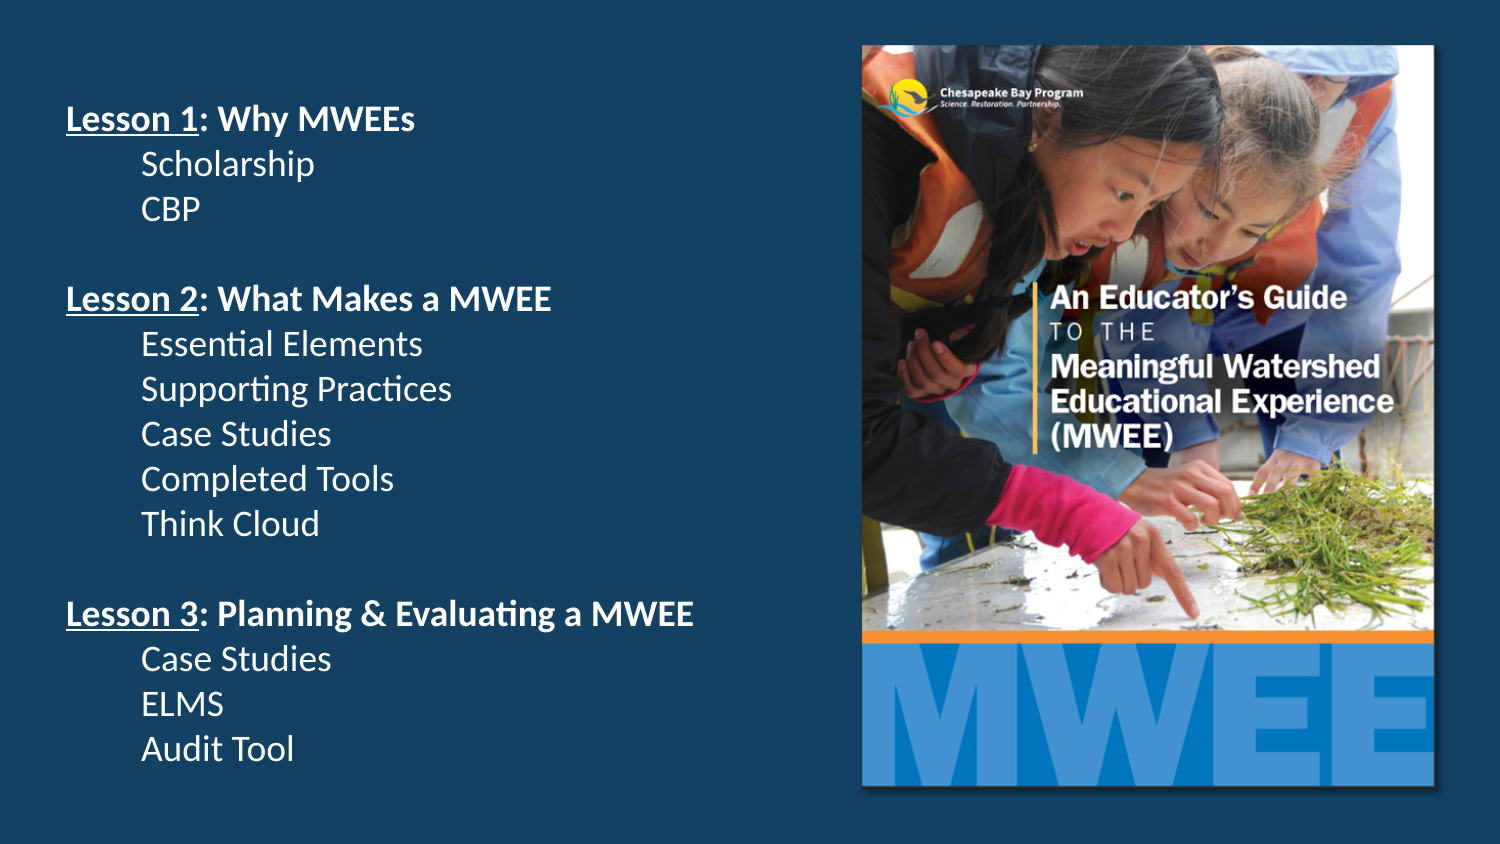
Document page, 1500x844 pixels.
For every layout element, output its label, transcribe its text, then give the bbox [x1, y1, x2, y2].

picture [857, 41, 1450, 802]
subtitle Lesson 1: Why MWEEs Scholarship CBP Lesson 2: What Makes a MWEE Essential Elements Supporting Practices Case Studies Completed Tools Think Cloud Lesson 3: Planning & Evaluating a MWEE Case Studies ELMS Audit Tool [51, 78, 852, 643]
